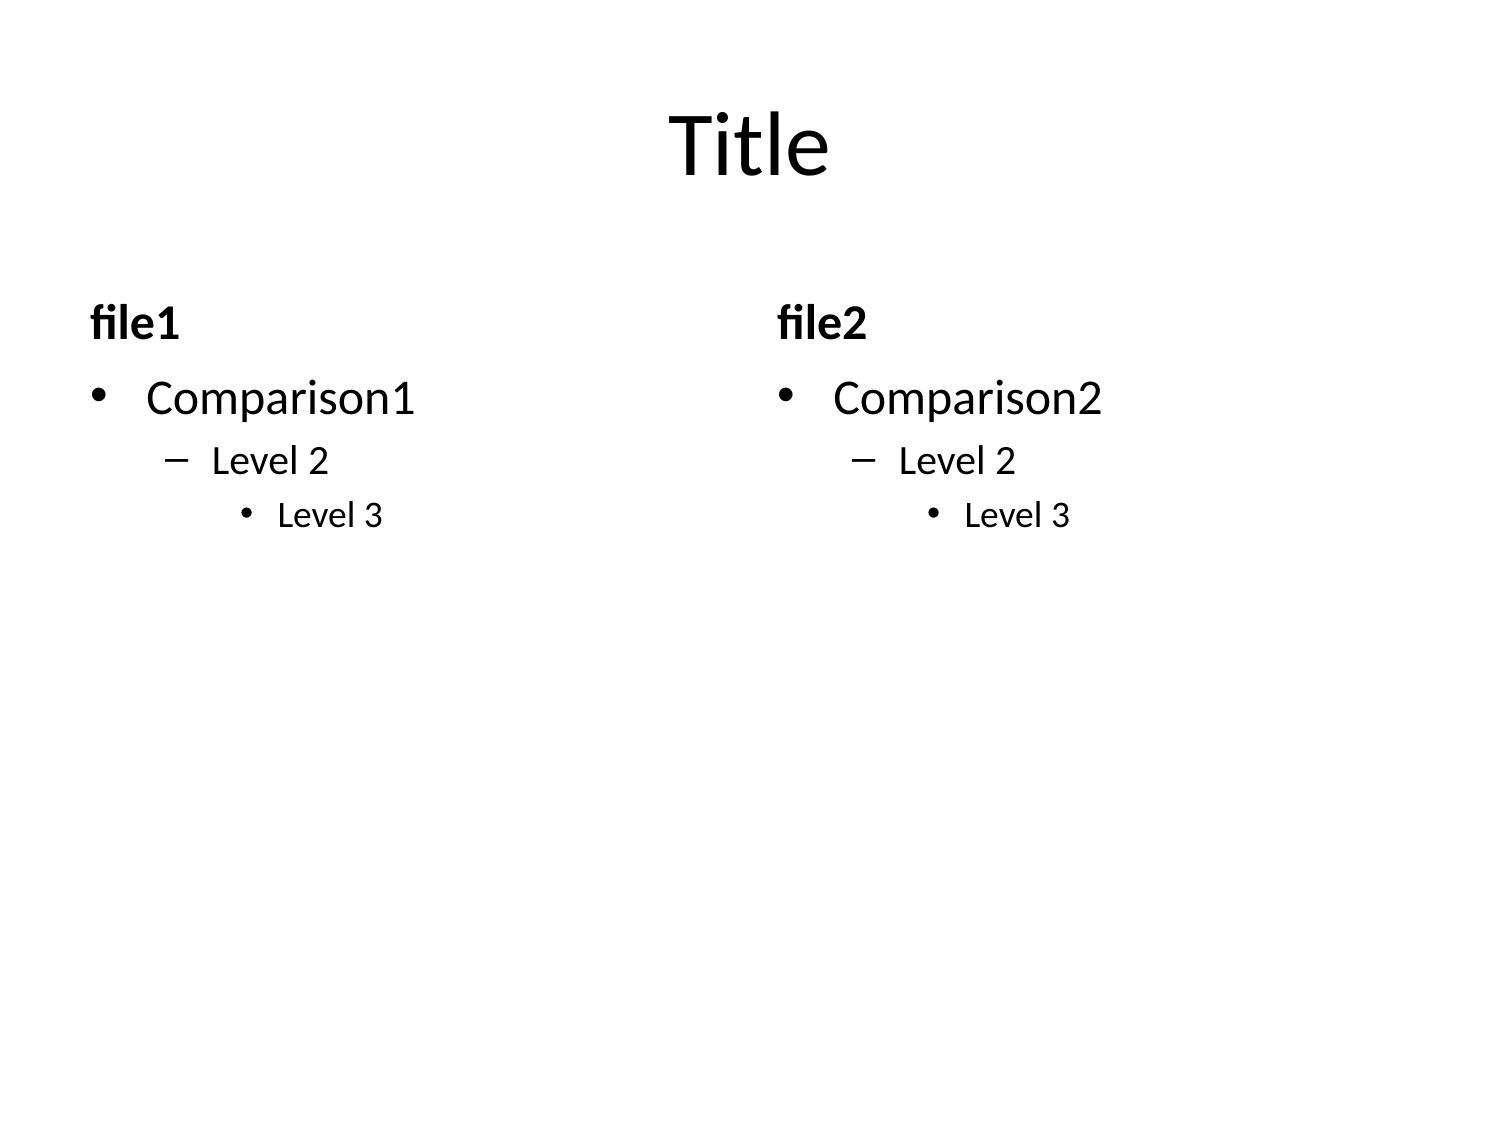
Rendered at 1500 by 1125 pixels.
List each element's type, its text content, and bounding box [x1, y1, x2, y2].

list Comparison2 Level 2 Level 3 [761, 356, 1425, 1005]
title Title [75, 45, 1425, 233]
list file1 [75, 251, 738, 356]
list Comparison1 Level 2 Level 3 [75, 356, 738, 1005]
list file2 [761, 251, 1425, 356]
